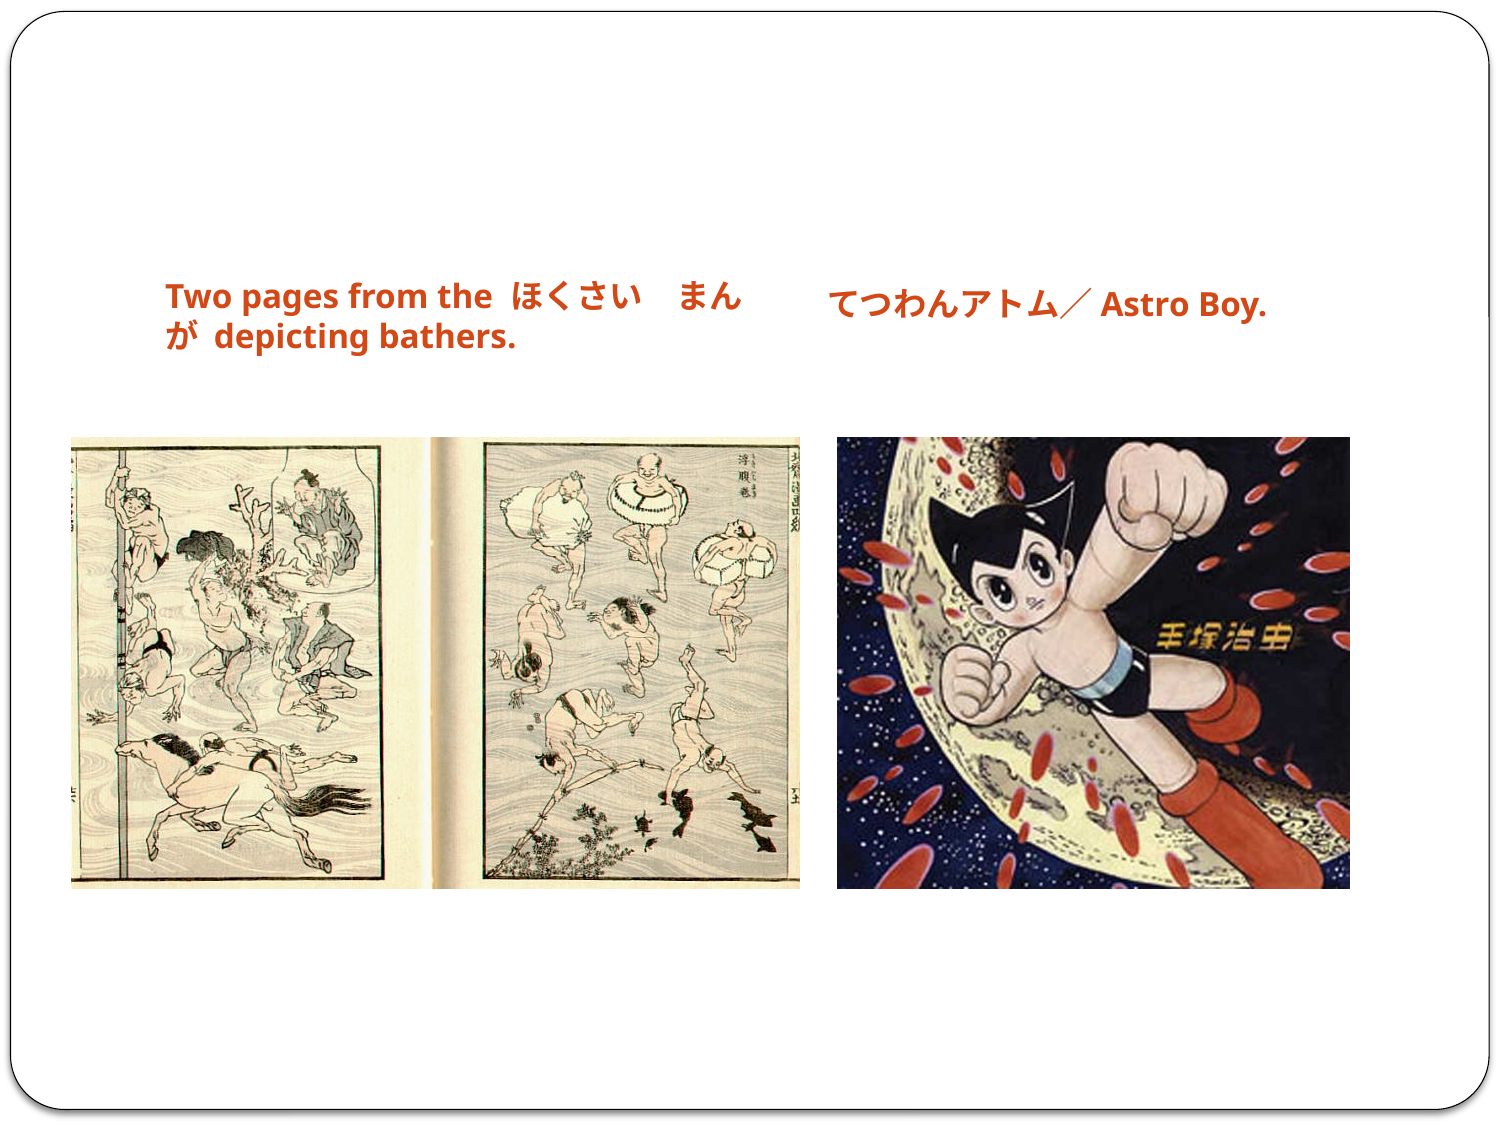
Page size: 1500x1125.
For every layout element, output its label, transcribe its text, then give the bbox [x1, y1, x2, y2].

picture [71, 437, 801, 889]
list Two pages from the ほくさい まんが depicting bathers. [149, 236, 763, 364]
list てつわんアトム／Astro Boy. [811, 236, 1426, 364]
picture [837, 437, 1351, 890]
